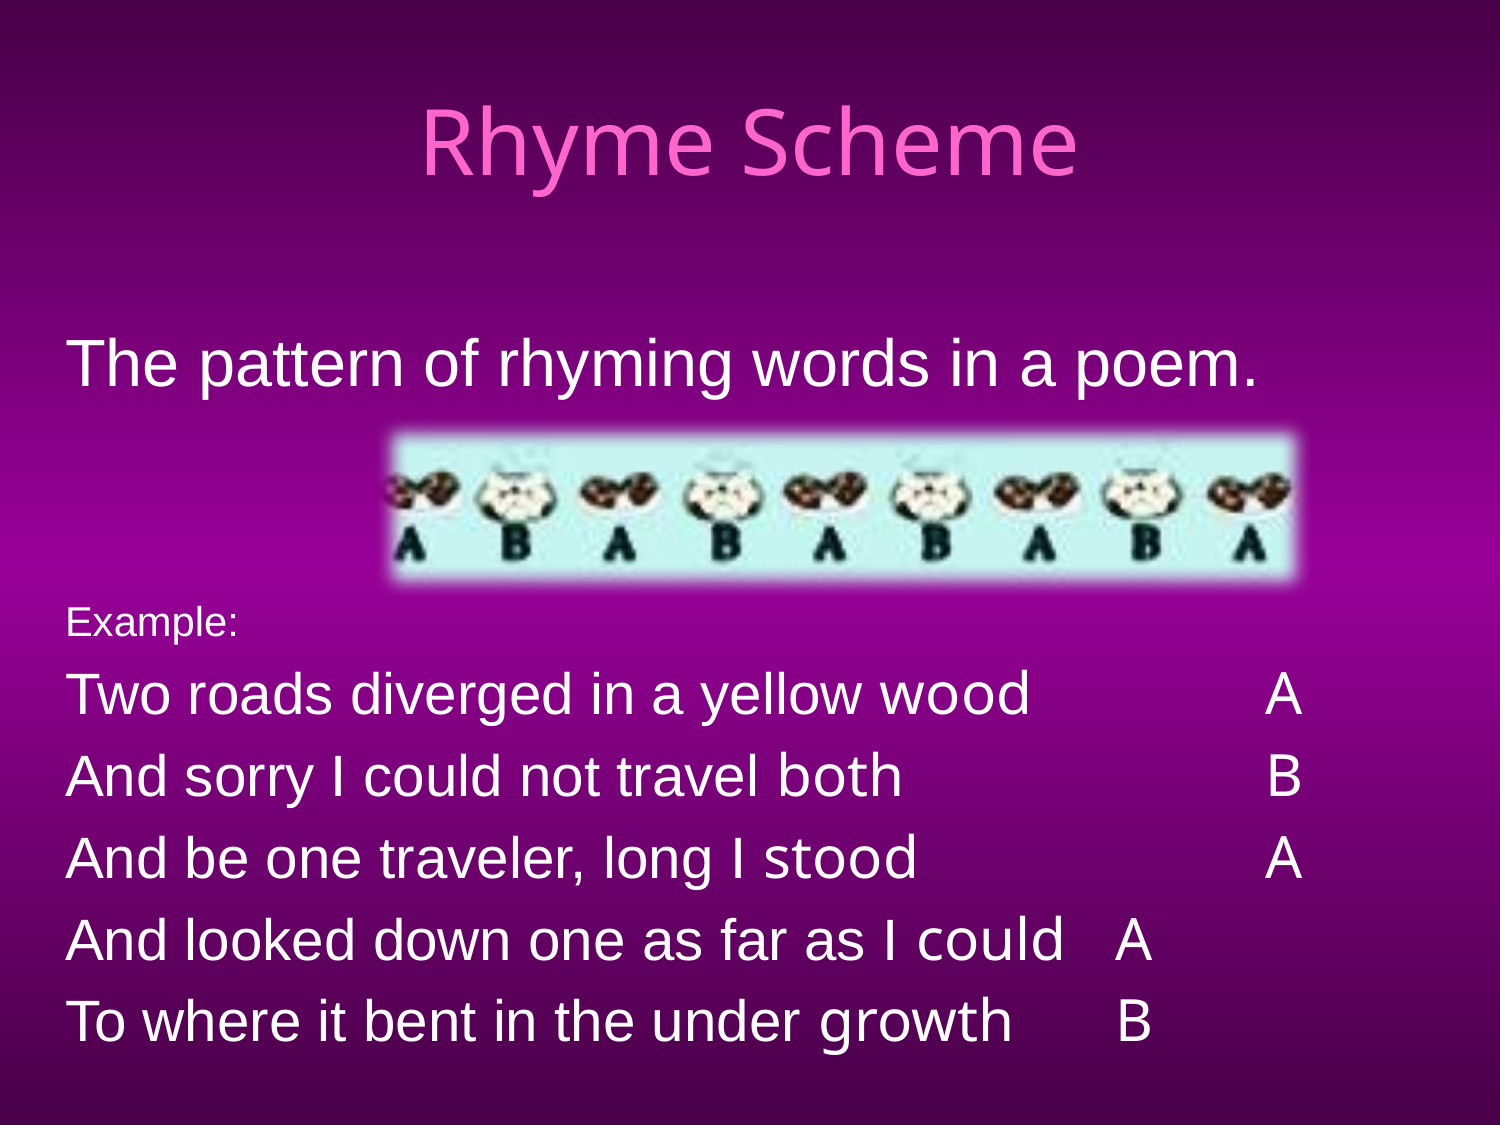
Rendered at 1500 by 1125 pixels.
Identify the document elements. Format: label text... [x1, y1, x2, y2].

title Rhyme Scheme [74, 44, 1426, 233]
picture [374, 416, 1312, 597]
list The pattern of rhyming words in a poem. Example: Two roads diverged in a yellow wood A And sorry I could not travel both B And be one traveler, long I stood A And looked down one as far as I could A To where it bent in the under growth B [49, 312, 1401, 1056]
